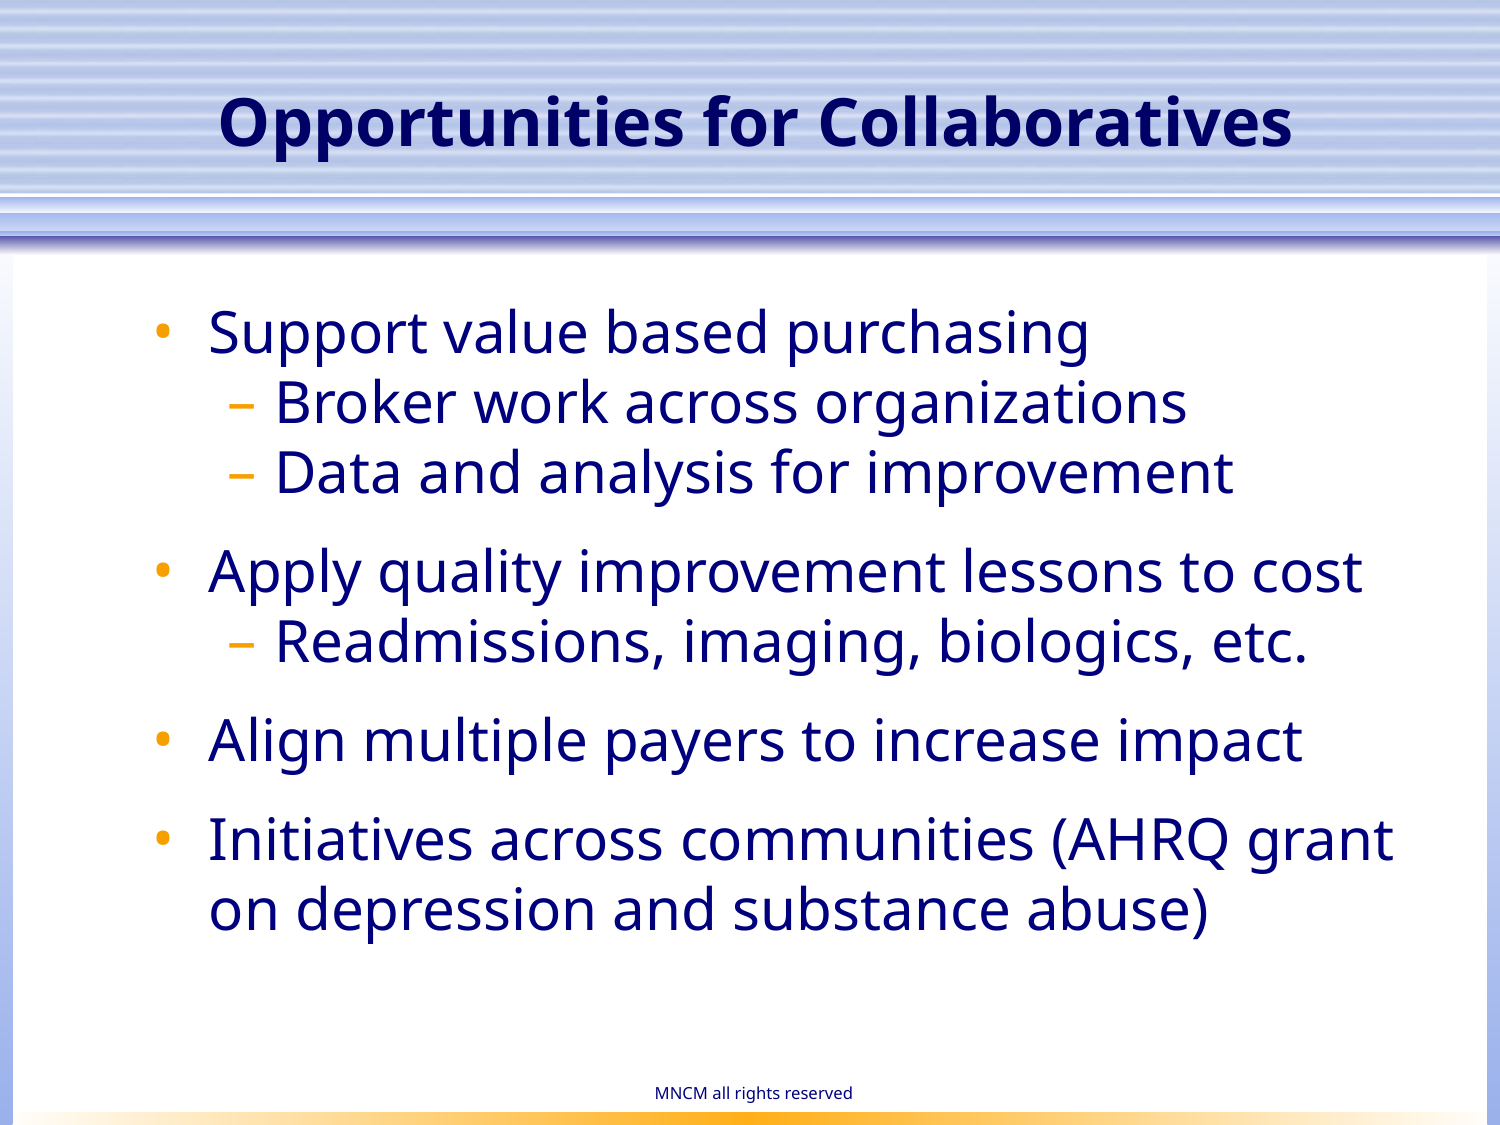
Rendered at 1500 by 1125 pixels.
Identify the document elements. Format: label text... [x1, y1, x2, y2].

title Opportunities for Collaboratives [62, 49, 1451, 201]
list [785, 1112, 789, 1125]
footer MNCM all rights reserved [137, 1074, 1376, 1103]
list Support value based purchasing Broker work across organizations Data and analysis for improvement Apply quality improvement lessons to cost Readmissions, imaging, biologics, etc. Align multiple payers to increase impact Initiatives across communities (AHRQ grant on depression and substance abuse) [137, 287, 1438, 1051]
picture [0, 0, 1500, 193]
